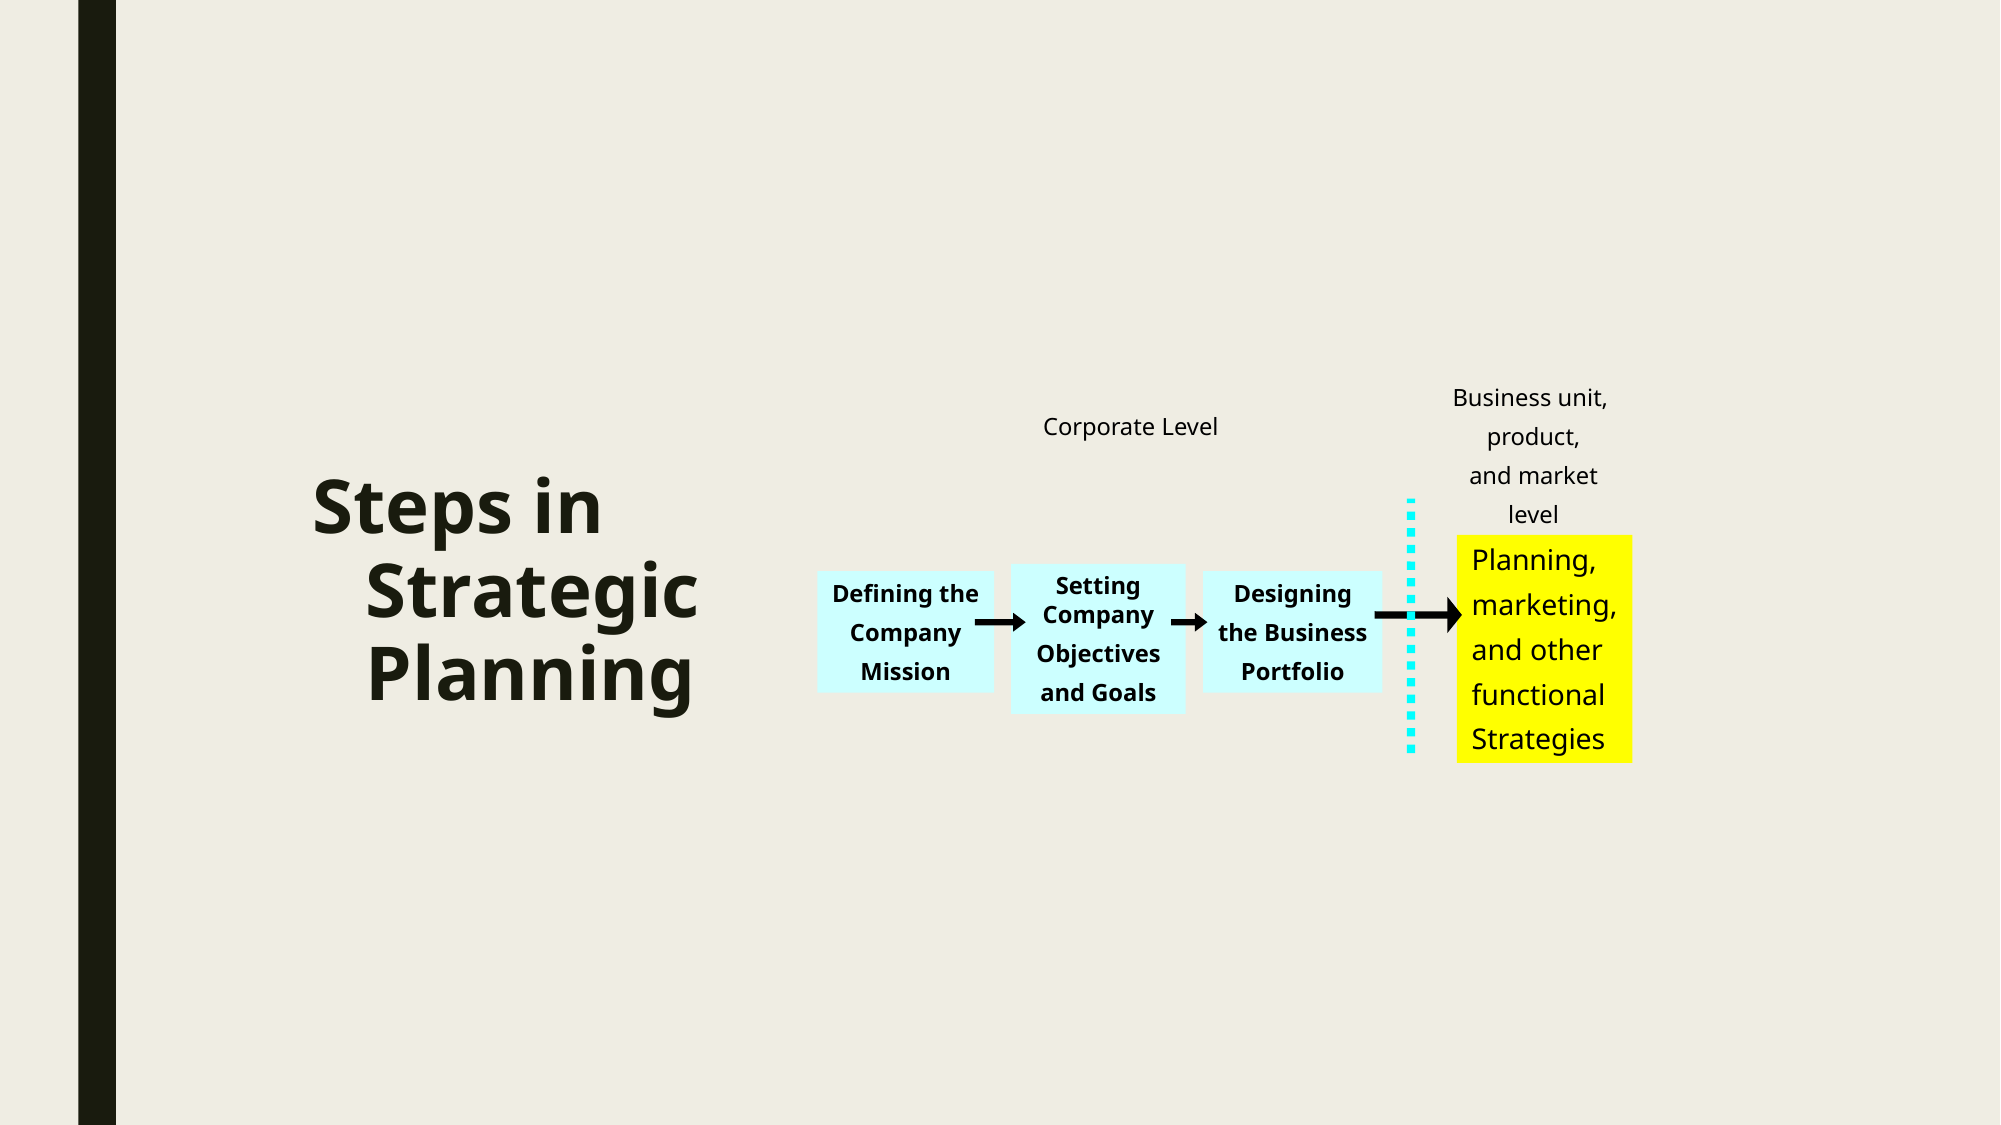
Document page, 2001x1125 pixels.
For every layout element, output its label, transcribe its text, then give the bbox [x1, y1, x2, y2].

text_box [811, 477, 1728, 820]
text_box [1171, 616, 1208, 629]
text_box [1412, 604, 1462, 626]
text_box [974, 616, 1026, 629]
text_box Setting Company Objectives and Goals [1011, 563, 1186, 714]
text_box Steps in Strategic Planning [297, 459, 759, 963]
text_box Business unit, product, and market level [1437, 374, 1630, 536]
text_box Planning, marketing, and other functional Strategies [1456, 534, 1633, 763]
text_box Designing the Business Portfolio [1203, 571, 1383, 693]
text_box Defining the Company Mission [817, 571, 995, 693]
text_box Corporate Level [1028, 403, 1234, 448]
